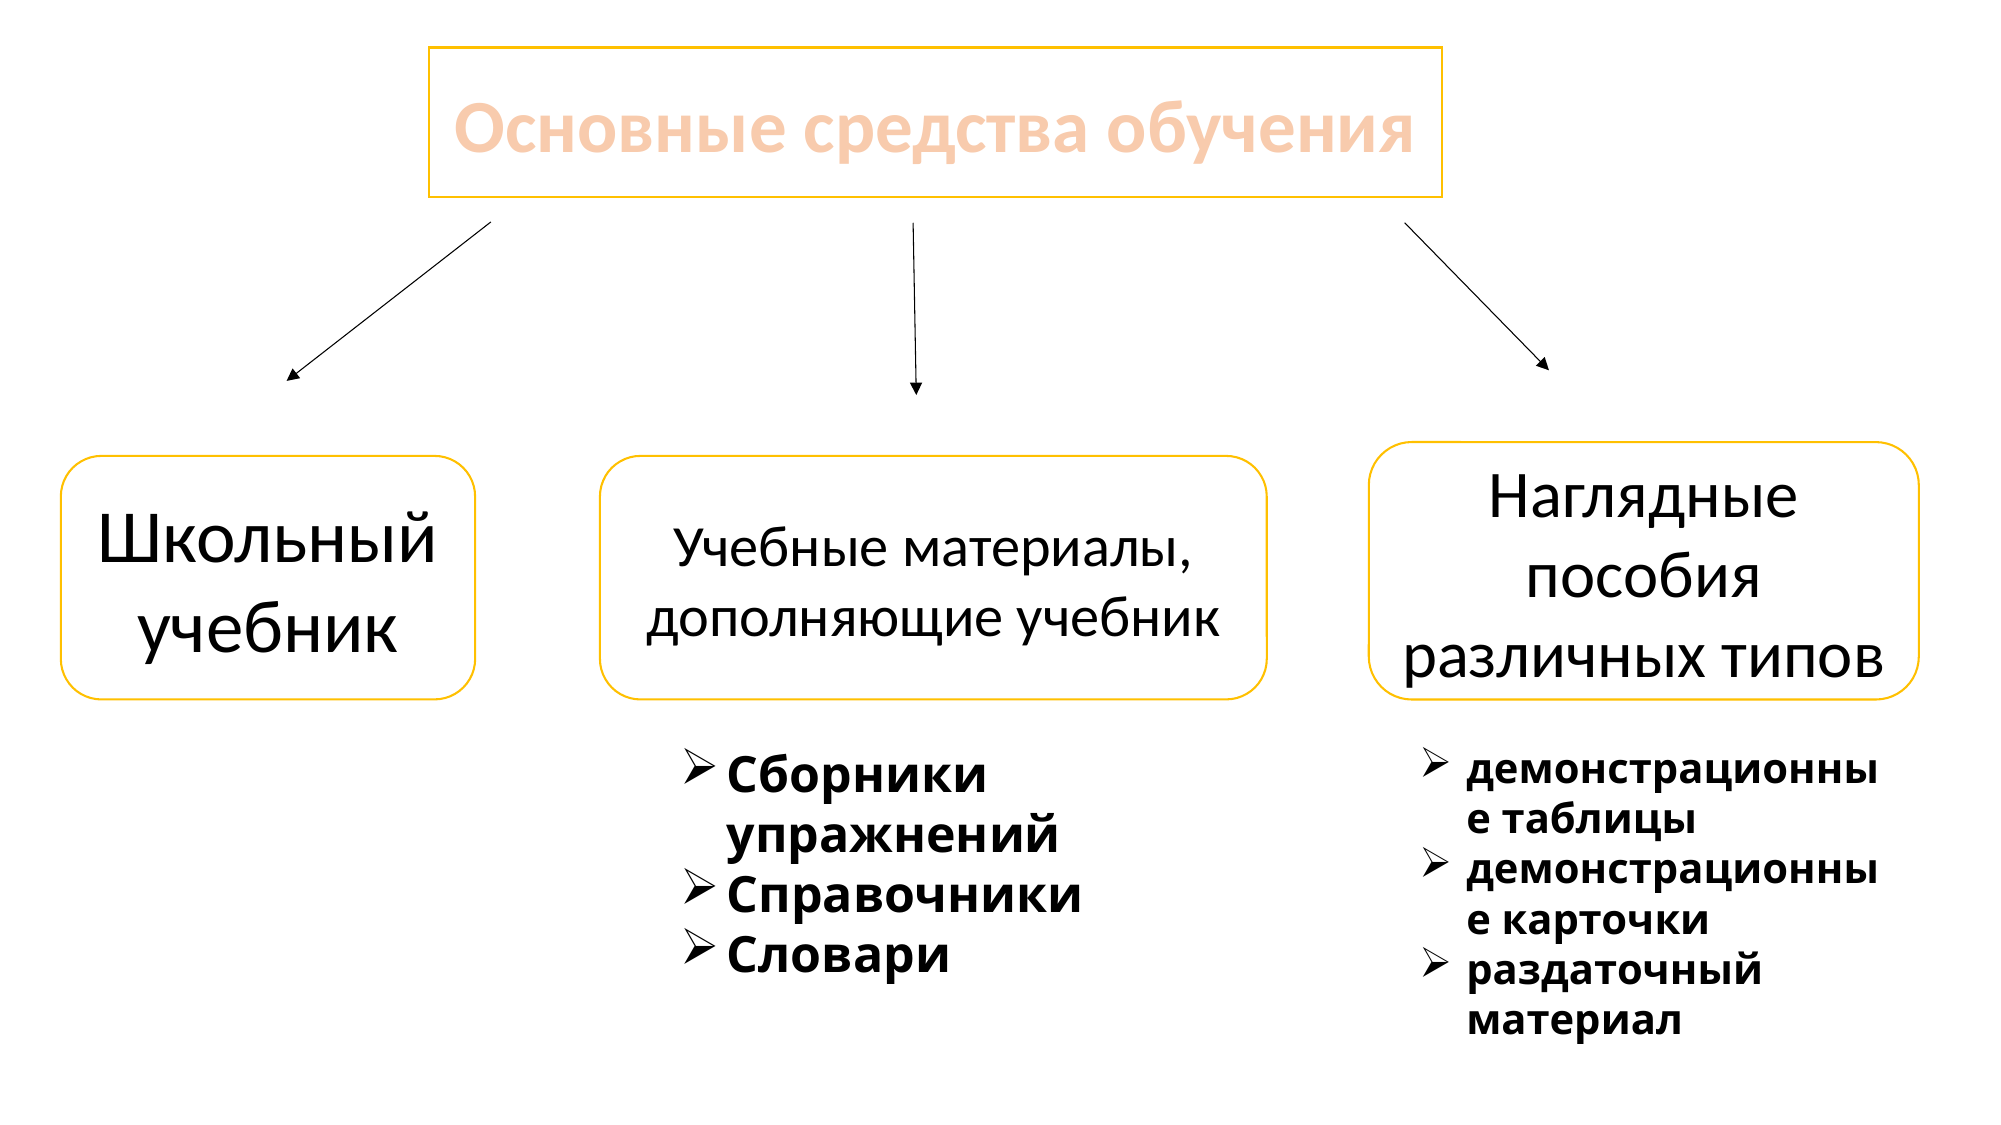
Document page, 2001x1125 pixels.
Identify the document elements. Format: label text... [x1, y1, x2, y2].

text_box Сборники упражнений Справочники Словари [665, 734, 1168, 990]
text_box Учебные материалы, дополняющие учебник [598, 454, 1268, 701]
text_box демонстрационные таблицы демонстрационные карточки раздаточный материал [1404, 734, 1919, 1050]
text_box Основные средства обучения [428, 46, 1443, 198]
text_box Наглядные пособия различных типов [1367, 440, 1920, 701]
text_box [913, 222, 917, 395]
text_box Школьный учебник [59, 454, 477, 701]
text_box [286, 222, 491, 381]
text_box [1404, 222, 1549, 371]
